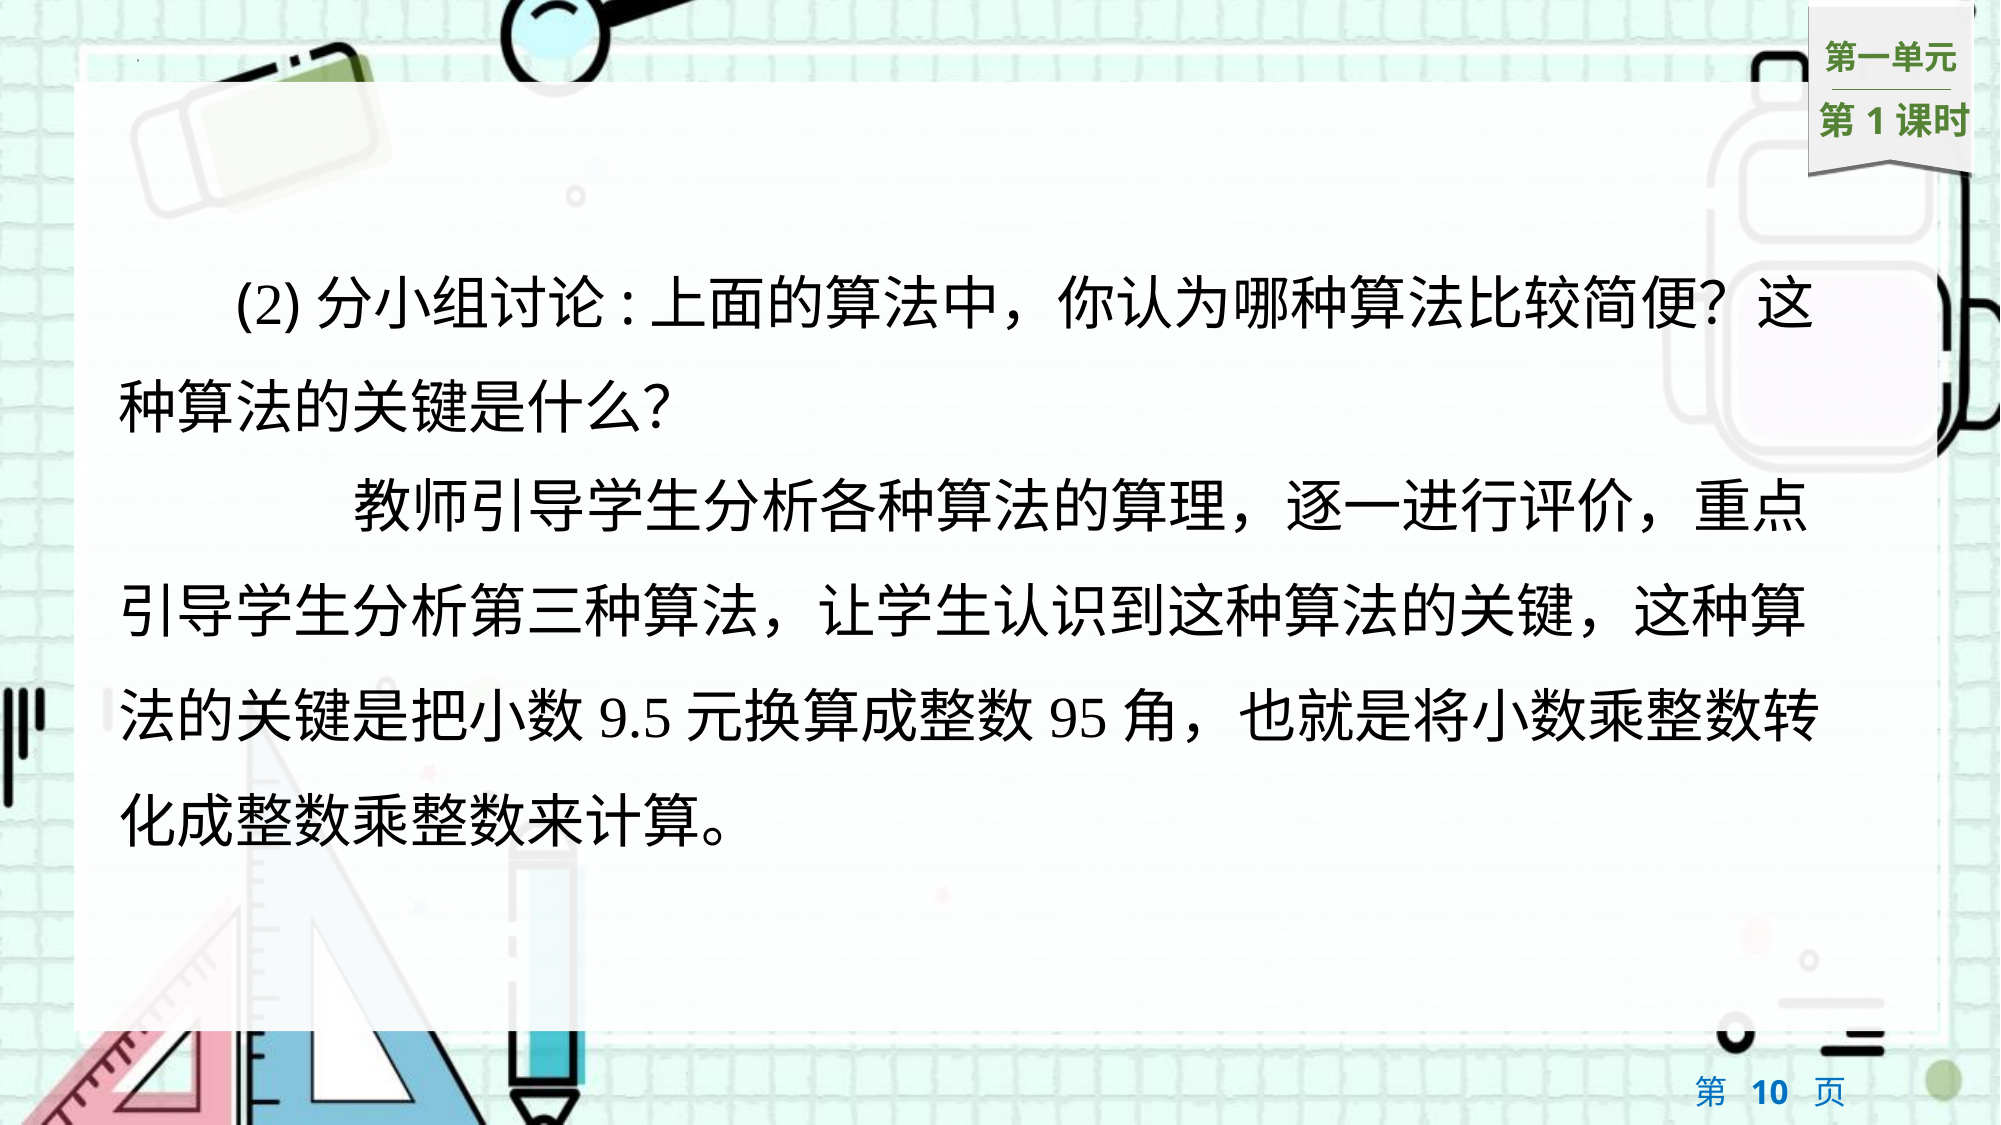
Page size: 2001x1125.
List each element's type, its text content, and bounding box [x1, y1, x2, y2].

text_box (2)分小组讨论:上面的算法中，你认为哪种算法比较简便？这种算法的关键是什么？ [118, 230, 1824, 434]
picture [0, 0, 2000, 1125]
picture [1938, 168, 1971, 176]
text_box 教师引导学生分析各种算法的算理，逐一进行评价，重点引导学生分析第三种算法，让学生认识到这种算法的关键，这种算法的关键是把小数9.5元换算成整数95角，也就是将小数乘整数转化成整数乘整数来计算。 [118, 434, 1824, 855]
